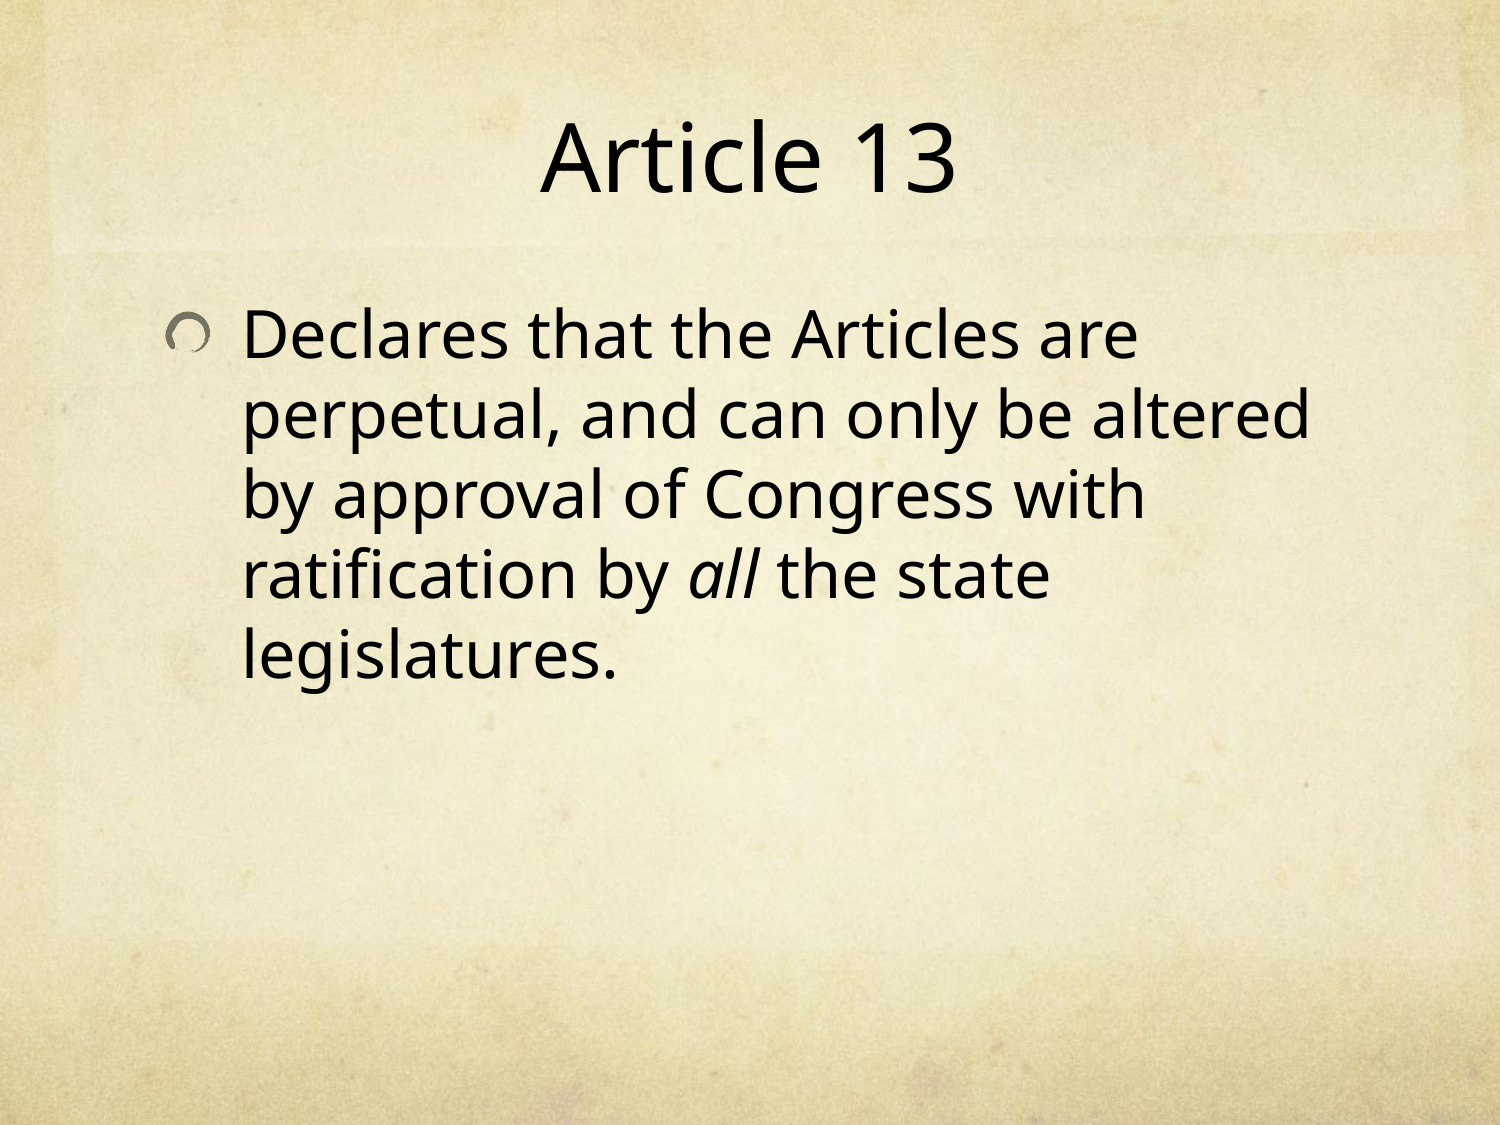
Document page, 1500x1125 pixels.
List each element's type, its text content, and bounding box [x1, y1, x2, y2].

title Article 13 [150, 82, 1350, 225]
picture [0, 0, 1500, 1125]
list Declares that the Articles are perpetual, and can only be altered by approval of Congress with ratification by all the state legislatures. [150, 284, 1350, 950]
